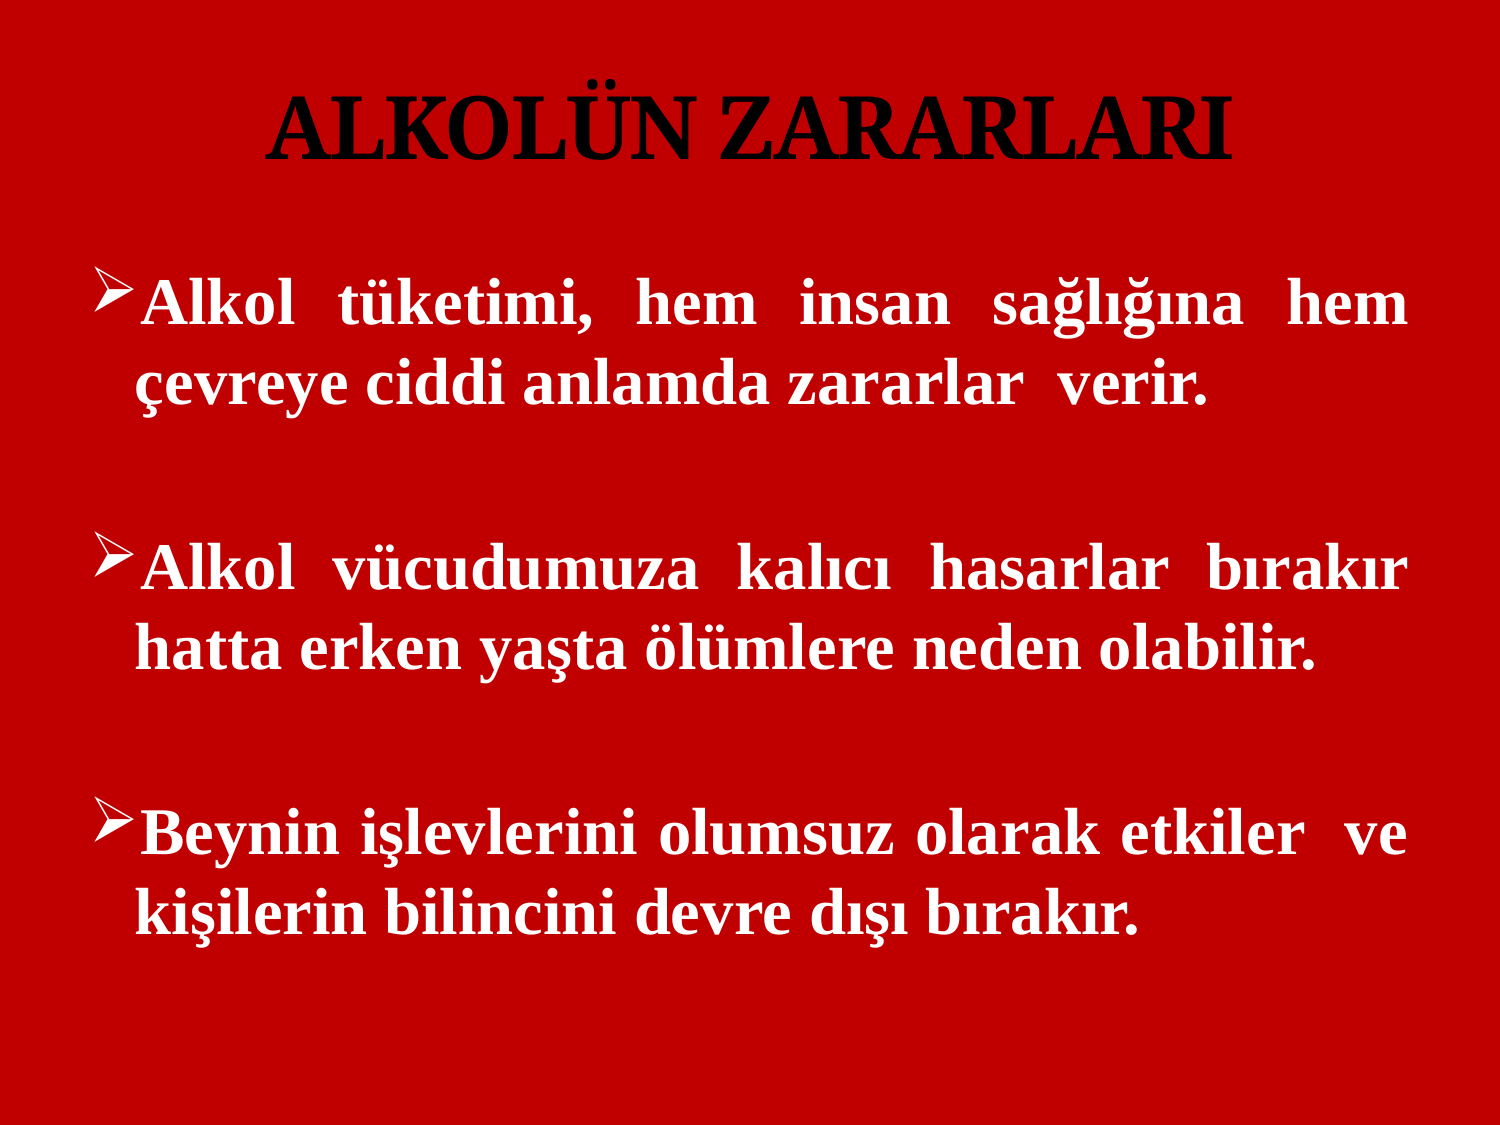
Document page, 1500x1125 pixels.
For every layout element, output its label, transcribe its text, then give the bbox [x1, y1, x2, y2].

title ALKOLÜN ZARARLARI [74, 24, 1425, 185]
list Alkol tüketimi, hem insan sağlığına hem çevreye ciddi anlamda zararlar verir. Alkol vücudumuza kalıcı hasarlar bırakır hatta erken yaşta ölümlere neden olabilir. Beynin işlevlerini olumsuz olarak etkiler ve kişilerin bilincini devre dışı bırakır. [75, 249, 1425, 1000]
